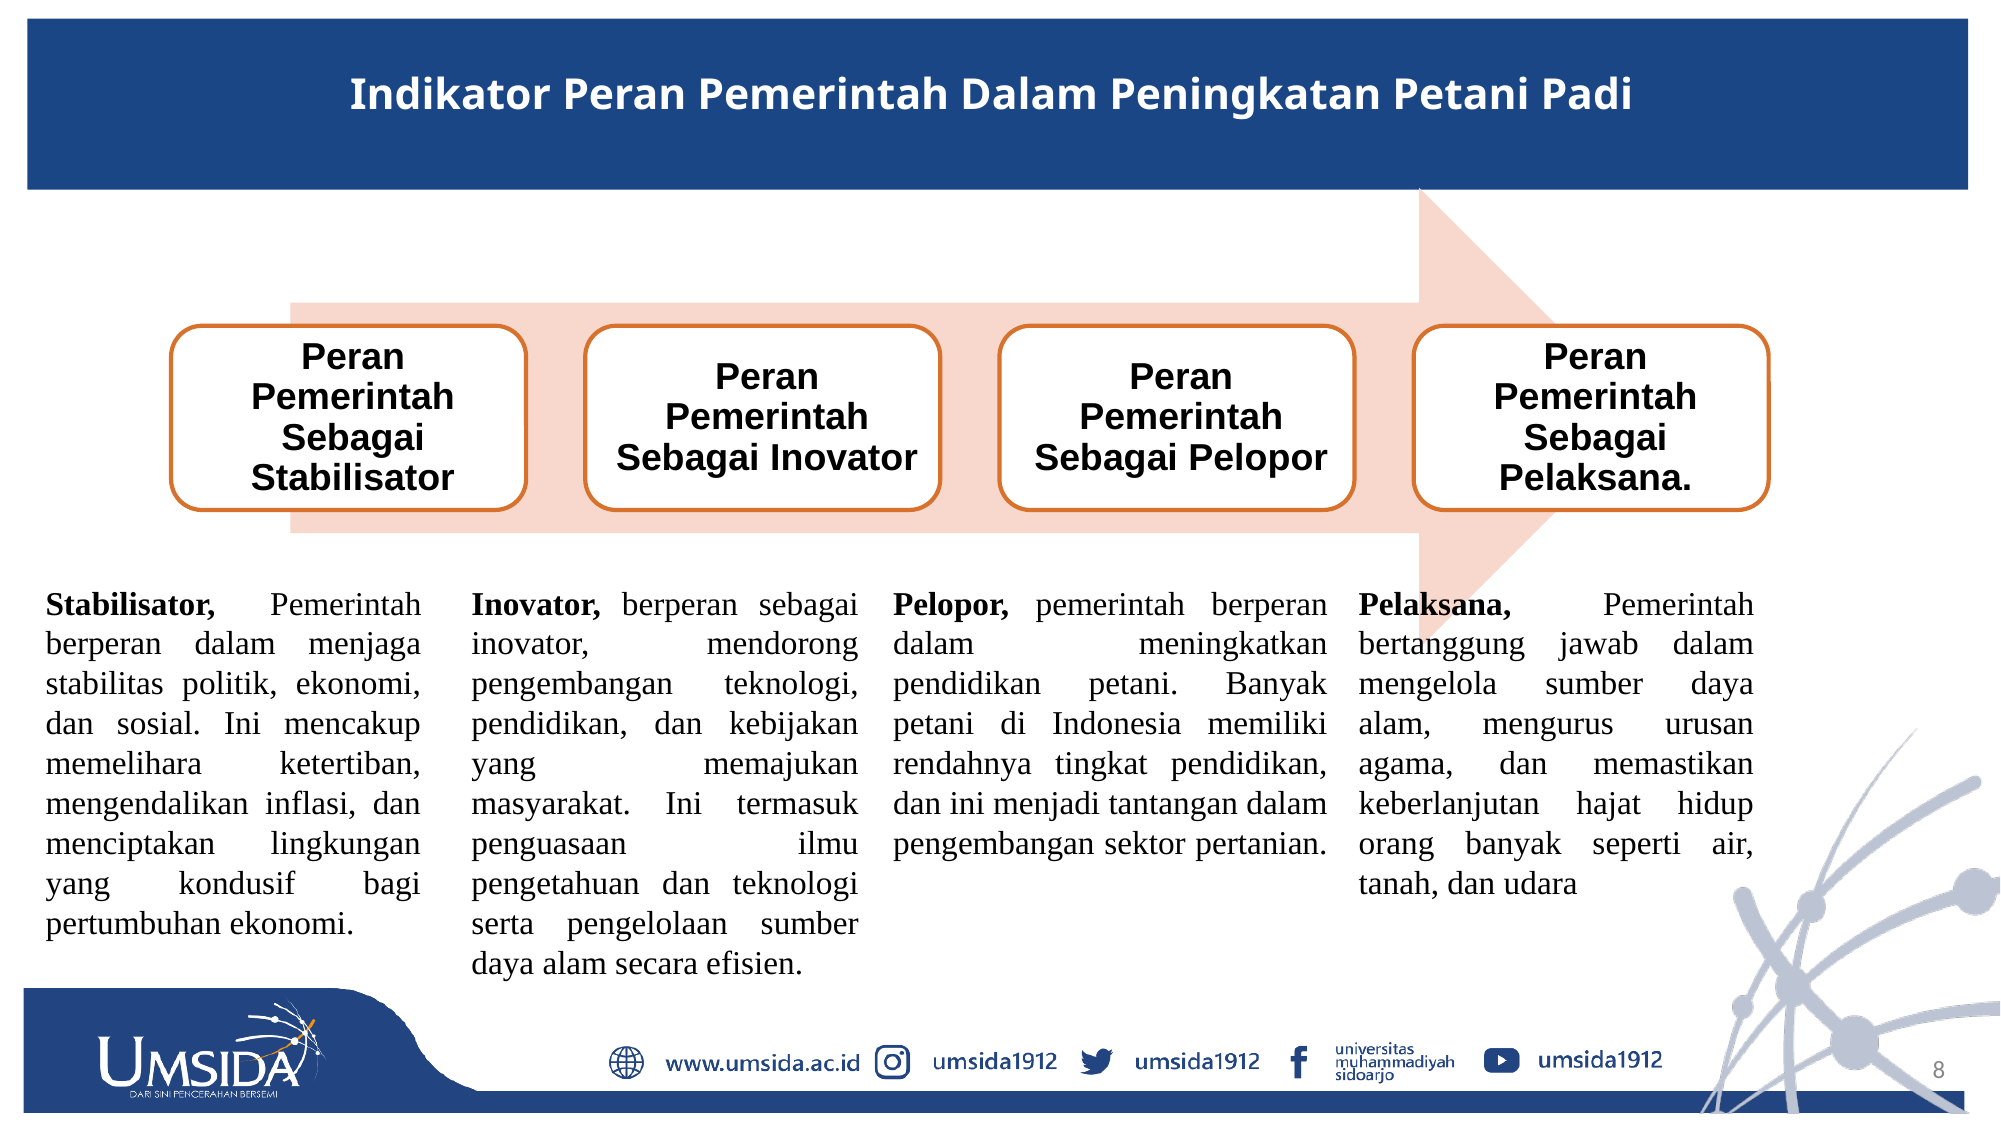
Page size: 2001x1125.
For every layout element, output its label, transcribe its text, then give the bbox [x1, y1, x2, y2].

title Indikator Peran Pemerintah Dalam Peningkatan Petani Padi [27, 18, 1969, 190]
text_box Inovator, berperan sebagai inovator, mendorong pengembangan teknologi, pendidikan, dan kebijakan yang memajukan masyarakat. Ini termasuk penguasaan ilmu pengetahuan dan teknologi serta pengelolaan sumber daya alam secara efisien. [456, 660, 874, 989]
text_box Pelaksana, Pemerintah bertanggung jawab dalam mengelola sumber daya alam, mengurus urusan agama, dan memastikan keberlanjutan hajat hidup orang banyak seperti air, tanah, dan udara [1344, 660, 1770, 909]
text_box Stabilisator, Pemerintah berperan dalam menjaga stabilitas politik, ekonomi, dan sosial. Ini mencakup memelihara ketertiban, mengendalikan inflasi, dan menciptakan lingkungan yang kondusif bagi pertumbuhan ekonomi. [30, 574, 437, 949]
picture [23, 51, 2001, 1114]
text_box Pelopor, pemerintah berperan dalam meningkatkan pendidikan petani. Banyak petani di Indonesia memiliki rendahnya tingkat pendidikan, dan ini menjadi tantangan dalam pengembangan sektor pertanian. [878, 660, 1343, 869]
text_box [170, 187, 1770, 649]
